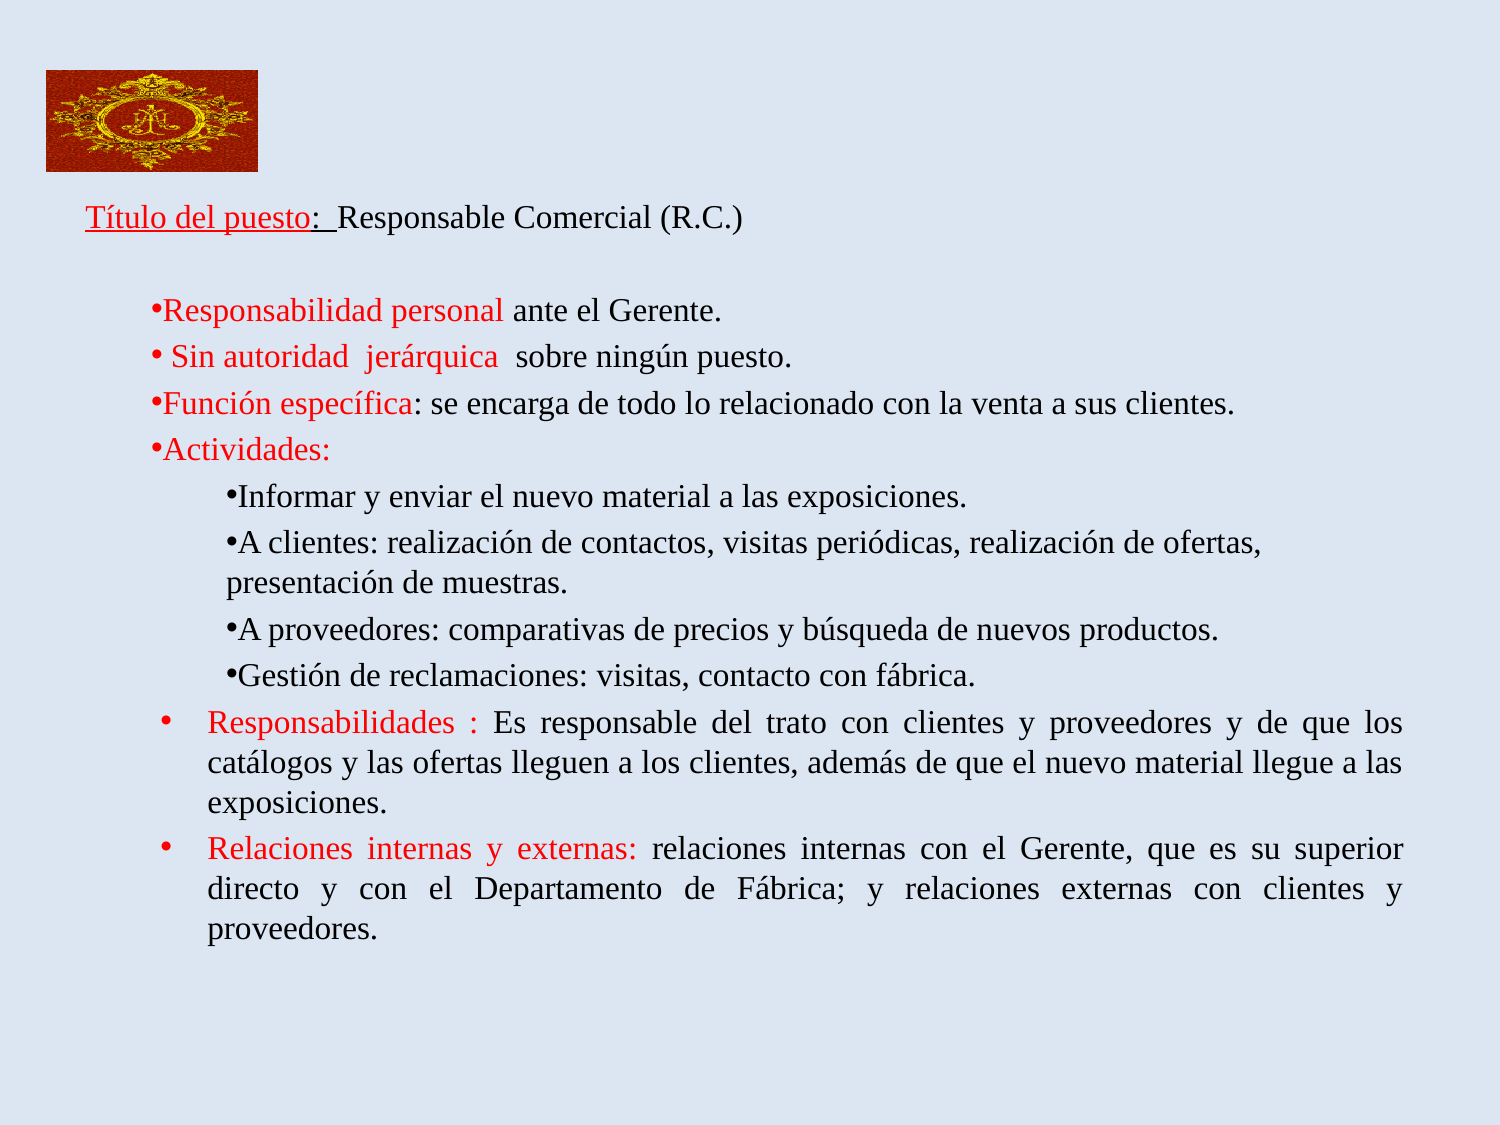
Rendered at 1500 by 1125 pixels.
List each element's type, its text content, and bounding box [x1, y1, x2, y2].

list Título del puesto: Responsable Comercial (R.C.) Responsabilidad personal ante el Gerente. Sin autoridad jerárquica sobre ningún puesto. Función específica: se encarga de todo lo relacionado con la venta a sus clientes. Actividades: Informar y enviar el nuevo material a las exposiciones. A clientes: realización de contactos, visitas periódicas, realización de ofertas, presentación de muestras. A proveedores: comparativas de precios y búsqueda de nuevos productos. Gestión de reclamaciones: visitas, contacto con fábrica. Responsabilidades : Es responsable del trato con clientes y proveedores y de que los catálogos y las ofertas lleguen a los clientes, además de que el nuevo material llegue a las exposiciones. Relaciones internas y externas: relaciones internas con el Gerente, que es su superior directo y con el Departamento de Fábrica; y relaciones externas con clientes y proveedores. [70, 187, 1421, 1090]
picture [46, 70, 258, 173]
